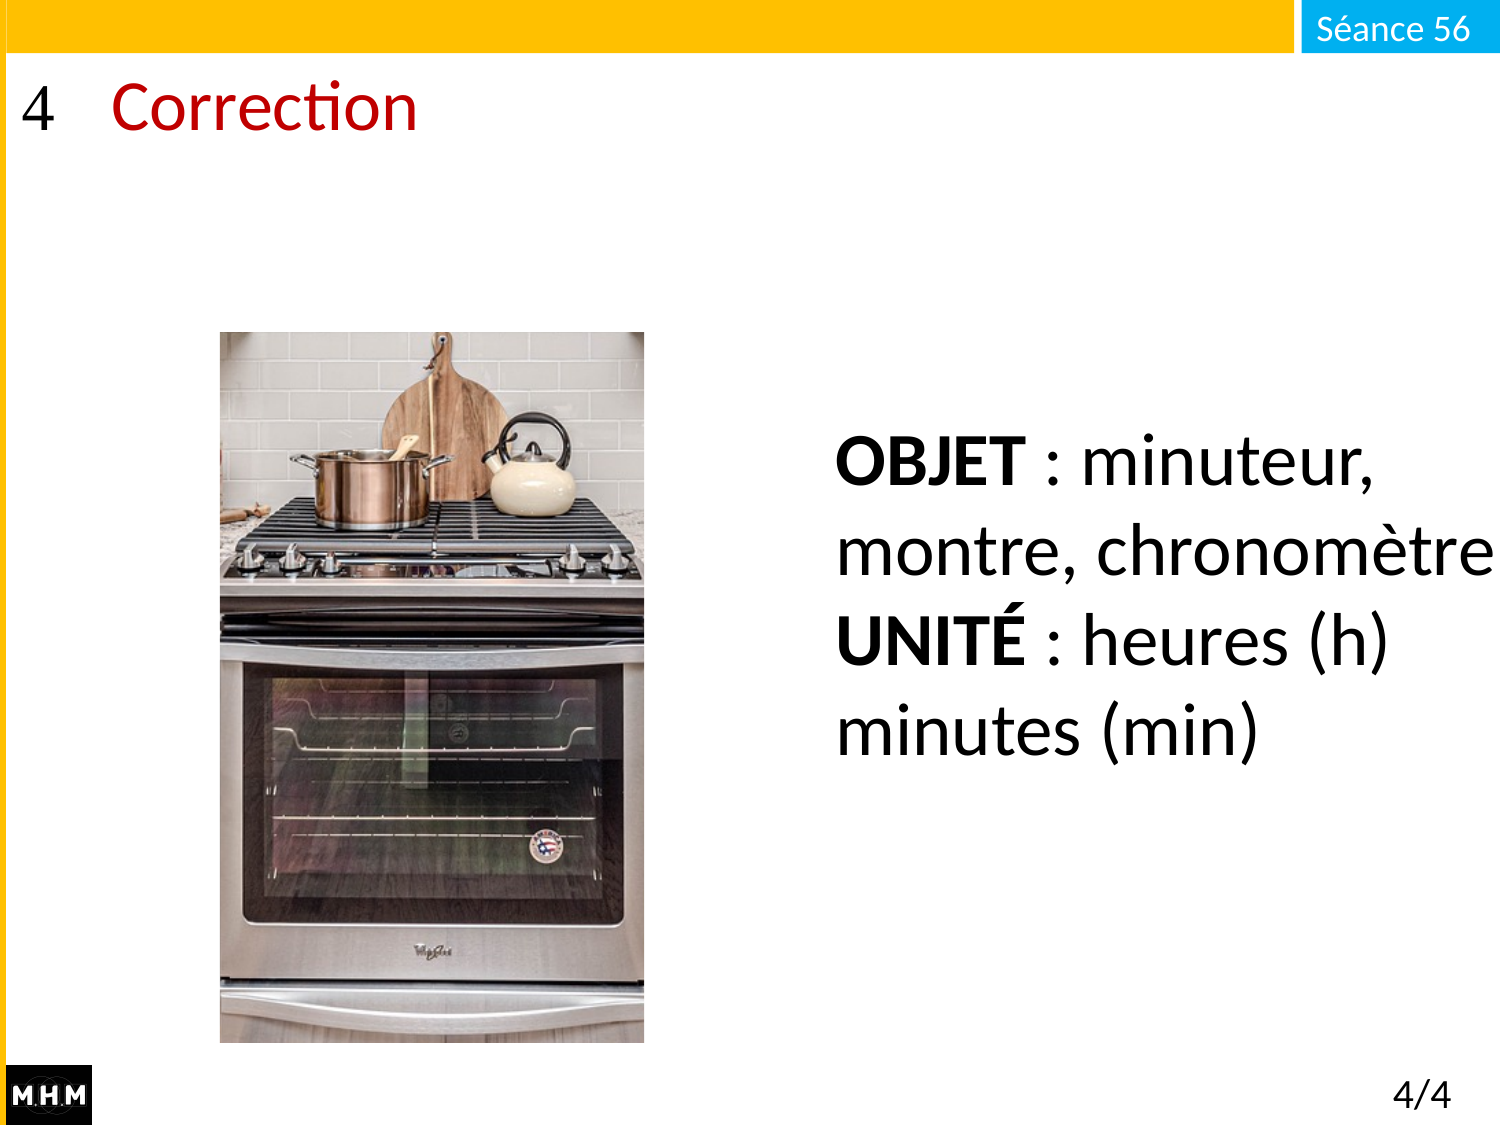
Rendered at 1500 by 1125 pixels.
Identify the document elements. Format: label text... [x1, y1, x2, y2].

list 4/4 [1344, 1064, 1500, 1125]
picture [219, 332, 645, 1044]
title Correction [96, 60, 1391, 154]
text_box OBJET : minuteur, montre, chronomètre UNITÉ : heures (h) minutes (min) [820, 403, 1500, 778]
picture [6, 1065, 92, 1125]
